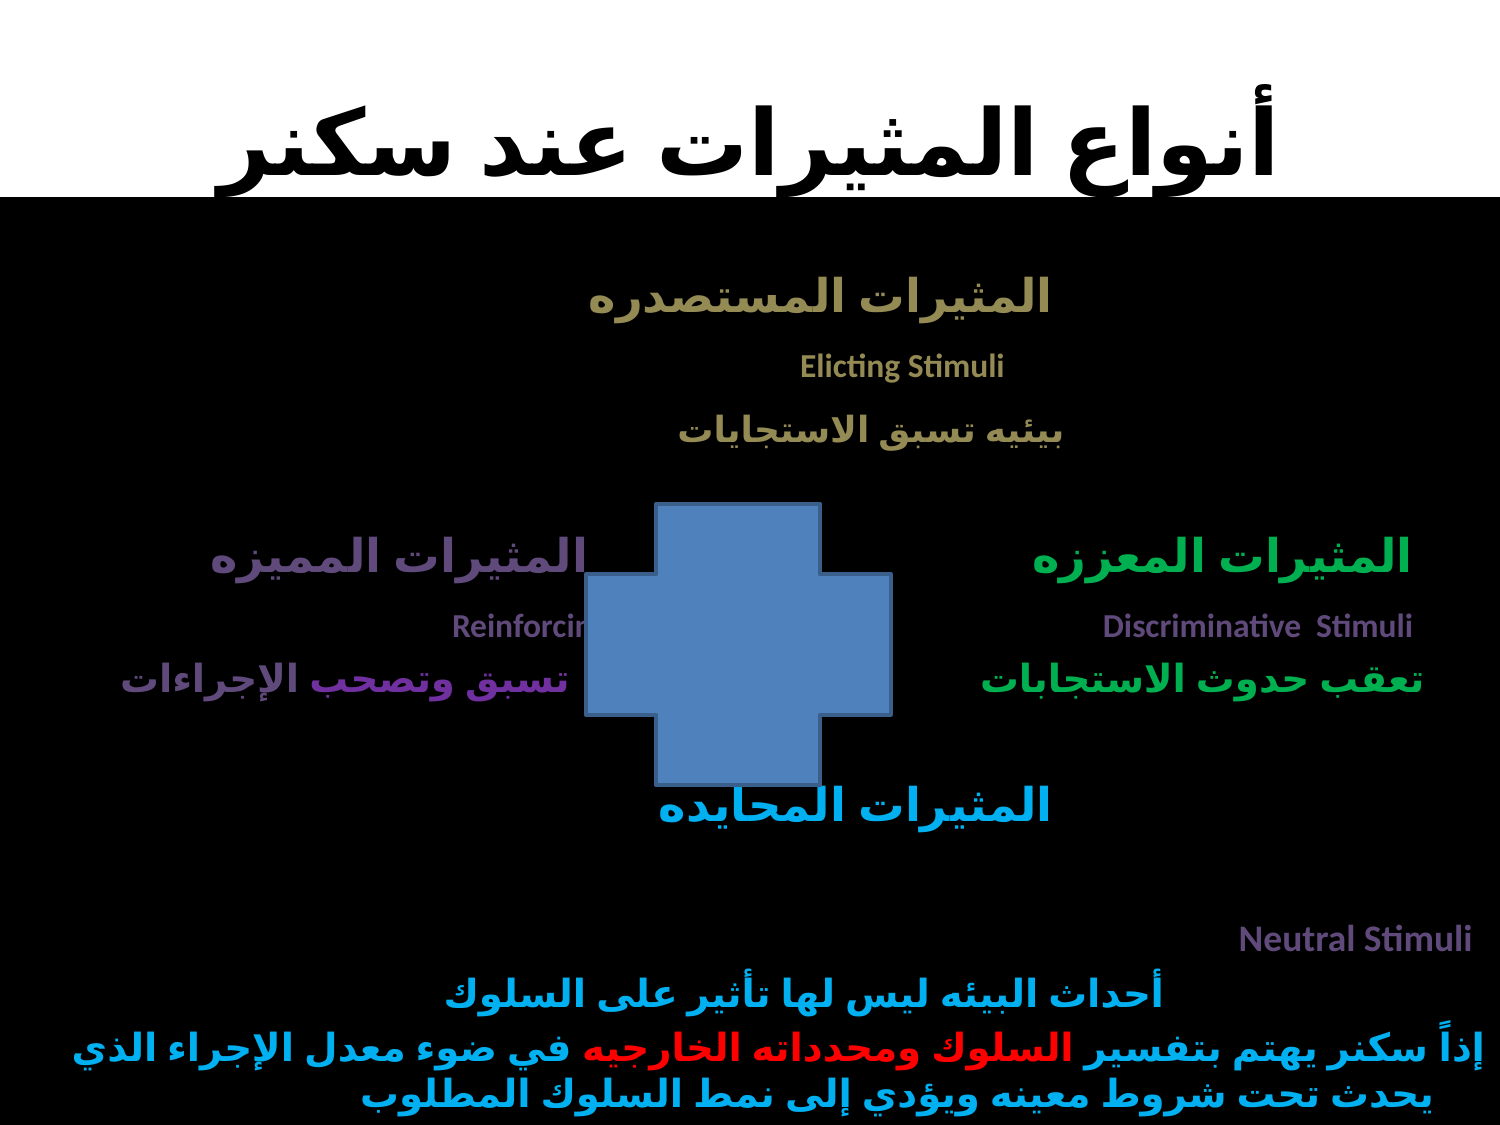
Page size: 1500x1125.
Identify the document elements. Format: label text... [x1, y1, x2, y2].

list المثيرات المستصدره Elicting Stimuli بيئيه تسبق الاستجايات المثيرات المعززه المثيرات المميزه Reinforcing Stimuli Stimuli Discriminative Stimuli تعقب حدوث الاستجابات تسبق وتصحب الإجراءات المثيرات المحايده Neutral Stimuli أحداث البيئه ليس لها تأثير على السلوك إذاً سكنر يهتم بتفسير السلوك ومحدداته الخارجيه في ضوء معدل الإجراء الذي يحدث تحت شروط معينه ويؤدي إلى نمط السلوك المطلوب [0, 197, 1500, 1125]
text_box [584, 502, 893, 787]
title أنواع المثيرات عند سكنر [75, 45, 1425, 197]
